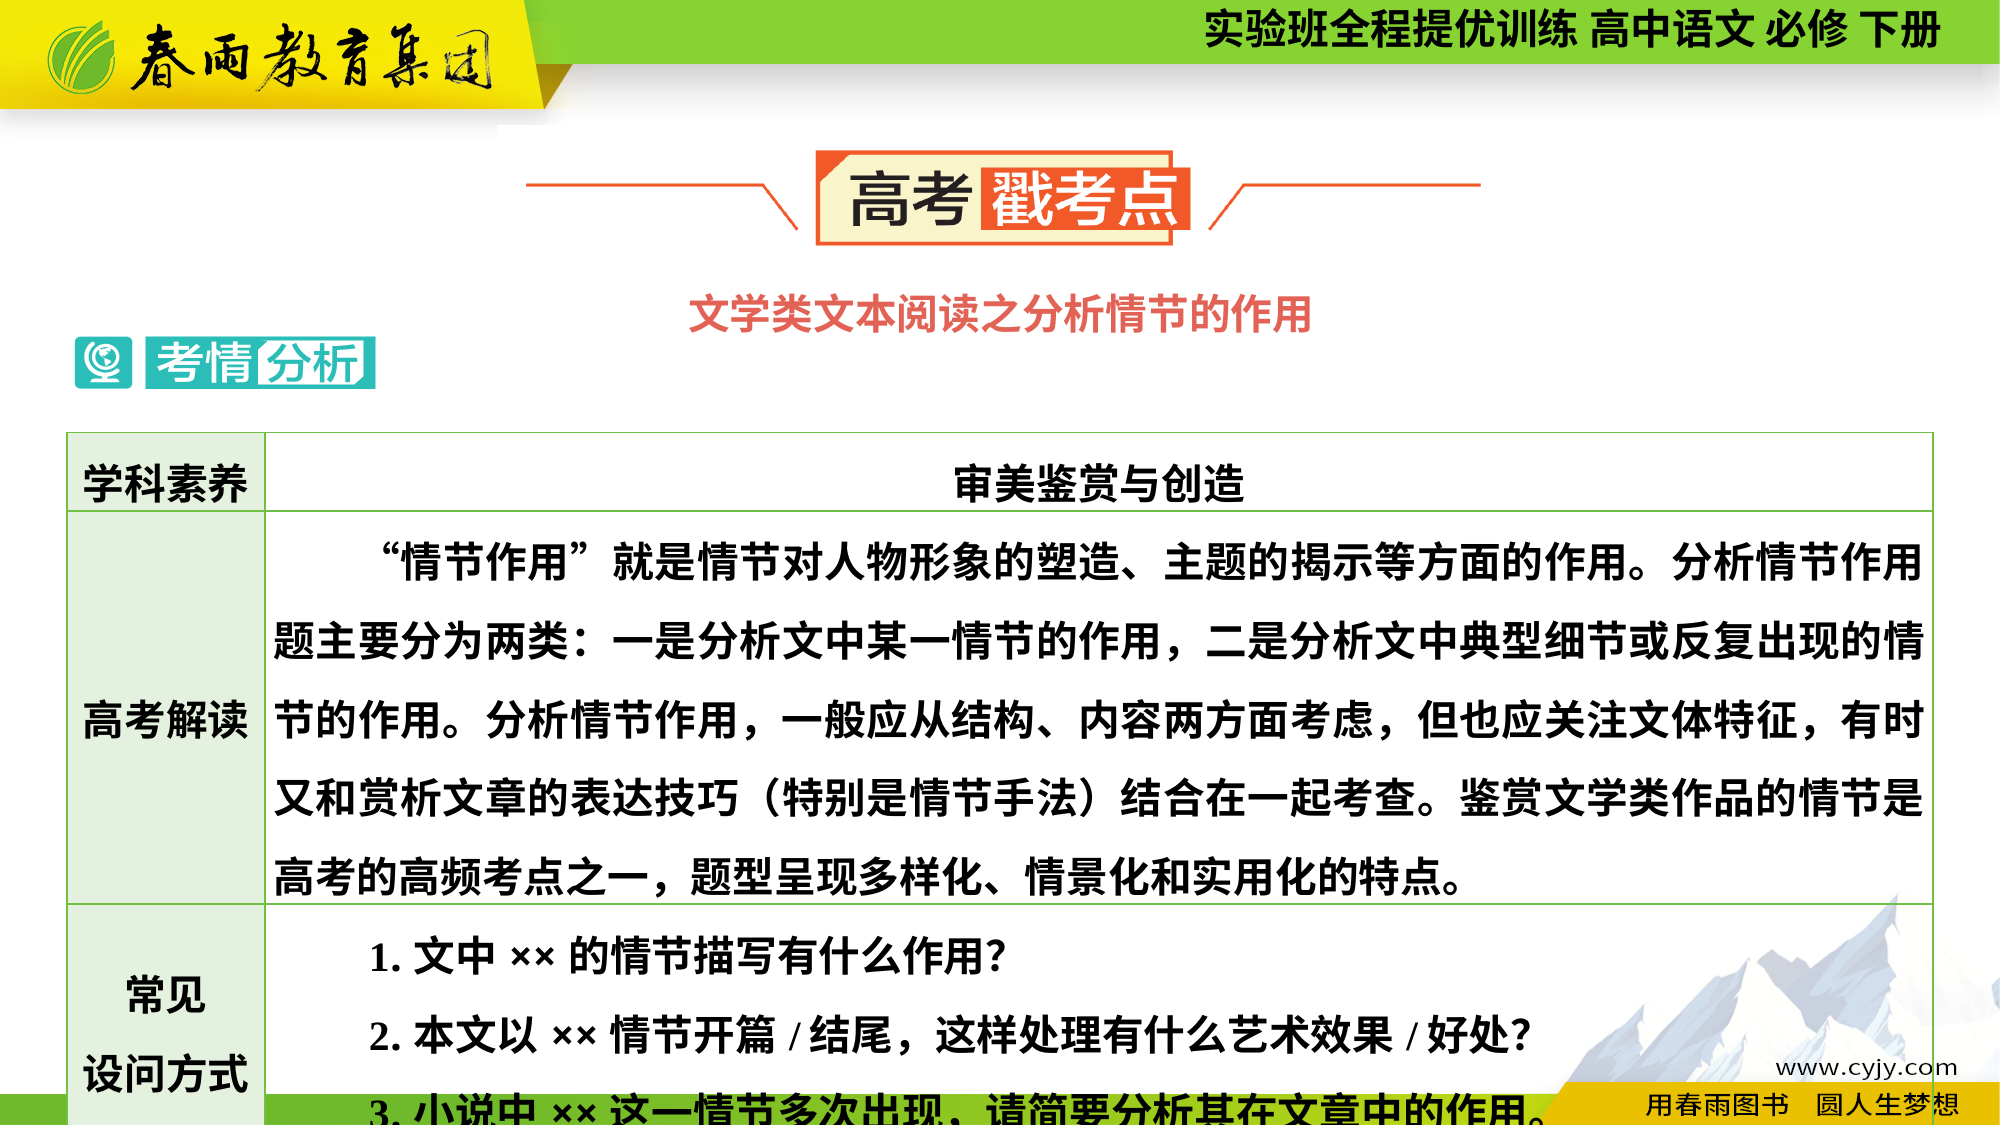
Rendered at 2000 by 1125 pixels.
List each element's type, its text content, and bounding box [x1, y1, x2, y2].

table_cell 常见 设问方式 [68, 905, 264, 1125]
list 文学类文本阅读之分析情节的作用 [59, 255, 1944, 337]
table_cell “情节作用”就是情节对人物形象的塑造、主题的揭示等方面的作用。分析情节作用题主要分为两类：一是分析文中某一情节的作用，二是分析文中典型细节或反复出现的情节的作用。分析情节作用，一般应从结构、内容两方面考虑，但也应关注文体特征，有时又和赏析文章的表达技巧（特别是情节手法）结合在一起考查。鉴赏文学类作品的情节是高考的高频考点之一，题型呈现多样化、情景化和实用化的特点。 [266, 512, 1932, 903]
table_cell 1.文中××的情节描写有什么作用？ 2.本文以××情节开篇/结尾，这样处理有什么艺术效果/好处？ 3.小说中××这一情节多次出现，请简要分析其在文章中的作用。 [266, 905, 1932, 1125]
table_header 学科素养 [68, 433, 264, 510]
table_header 审美鉴赏与创造 [266, 433, 1932, 510]
table_cell 高考解读 [68, 512, 264, 903]
picture [0, 0, 2000, 1125]
